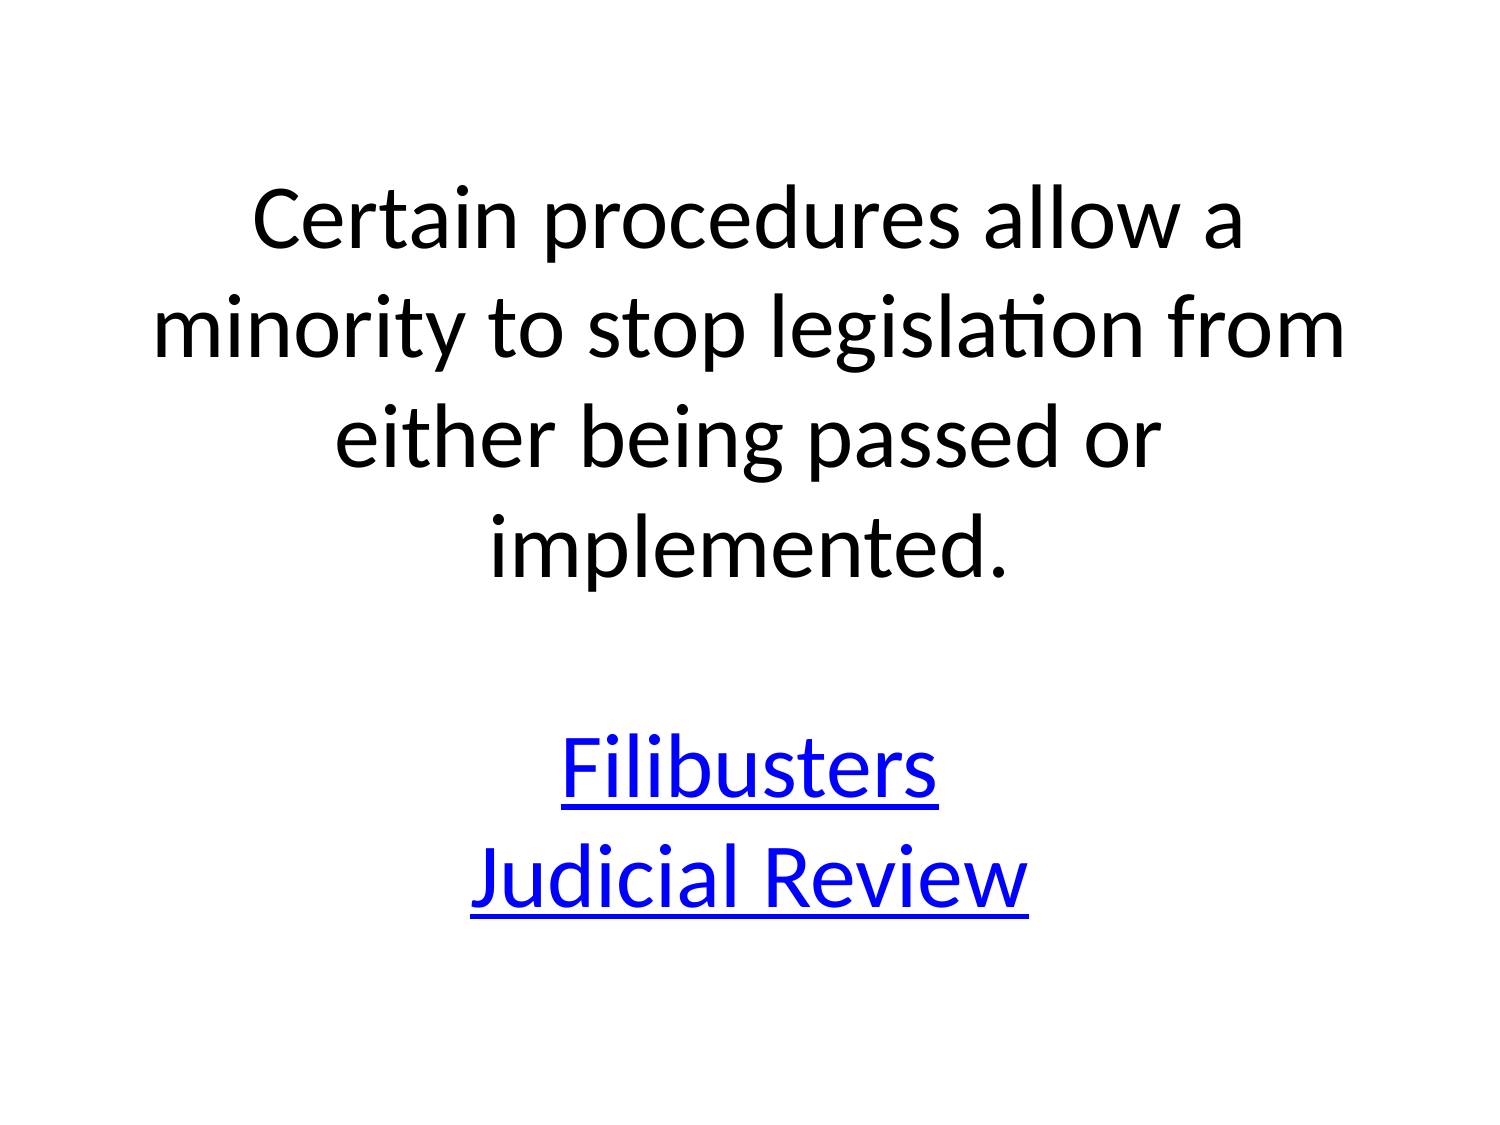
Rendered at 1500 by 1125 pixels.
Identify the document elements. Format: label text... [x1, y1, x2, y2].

title Certain procedures allow a minority to stop legislation from either being passed or implemented. Filibusters Judicial Review [74, 44, 1426, 1038]
